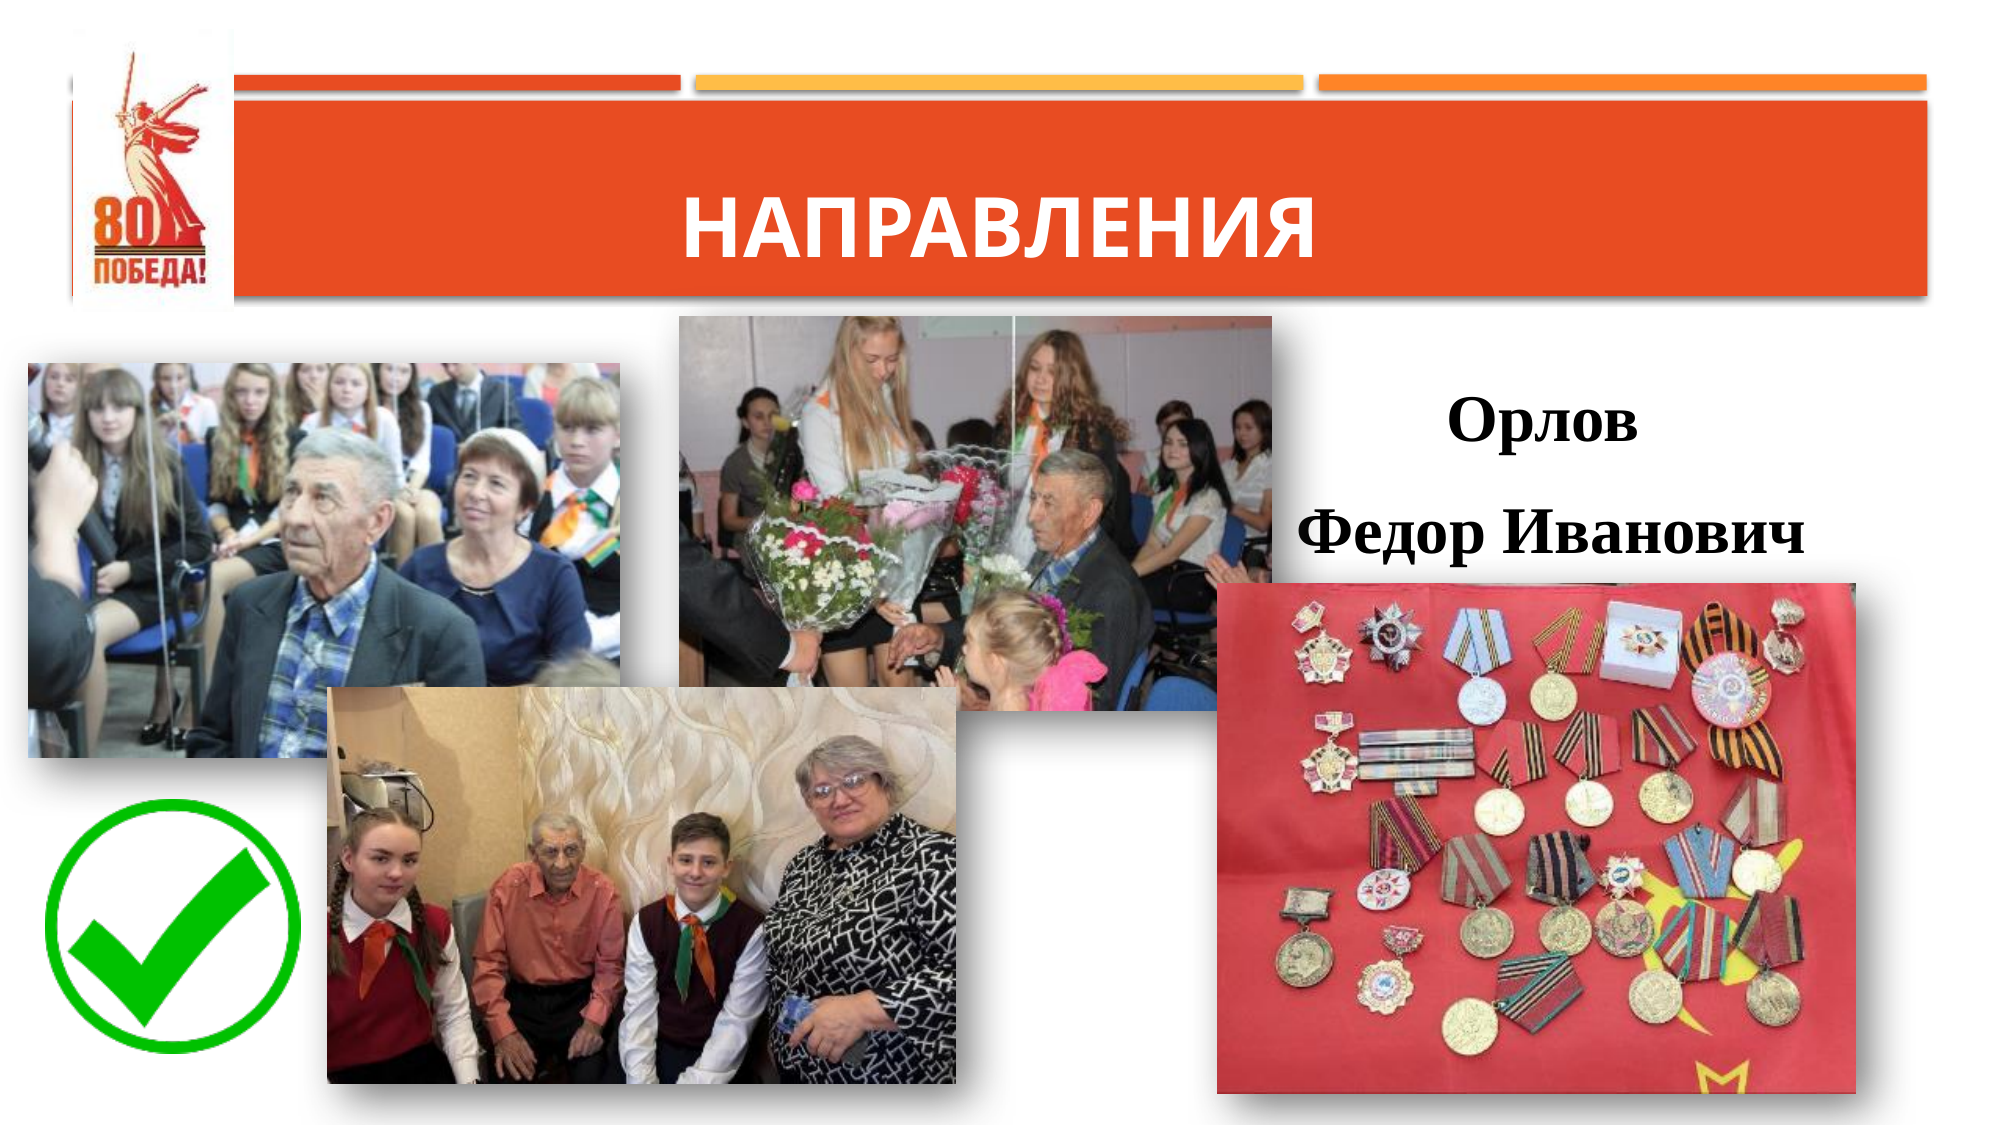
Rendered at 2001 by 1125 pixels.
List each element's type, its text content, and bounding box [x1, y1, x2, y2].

text_box Орлов Федор Иванович [1319, 354, 1856, 568]
picture [73, 29, 235, 312]
picture [327, 315, 1857, 1095]
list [27, 362, 621, 759]
title Направления [242, 115, 1905, 282]
picture [45, 798, 301, 1054]
